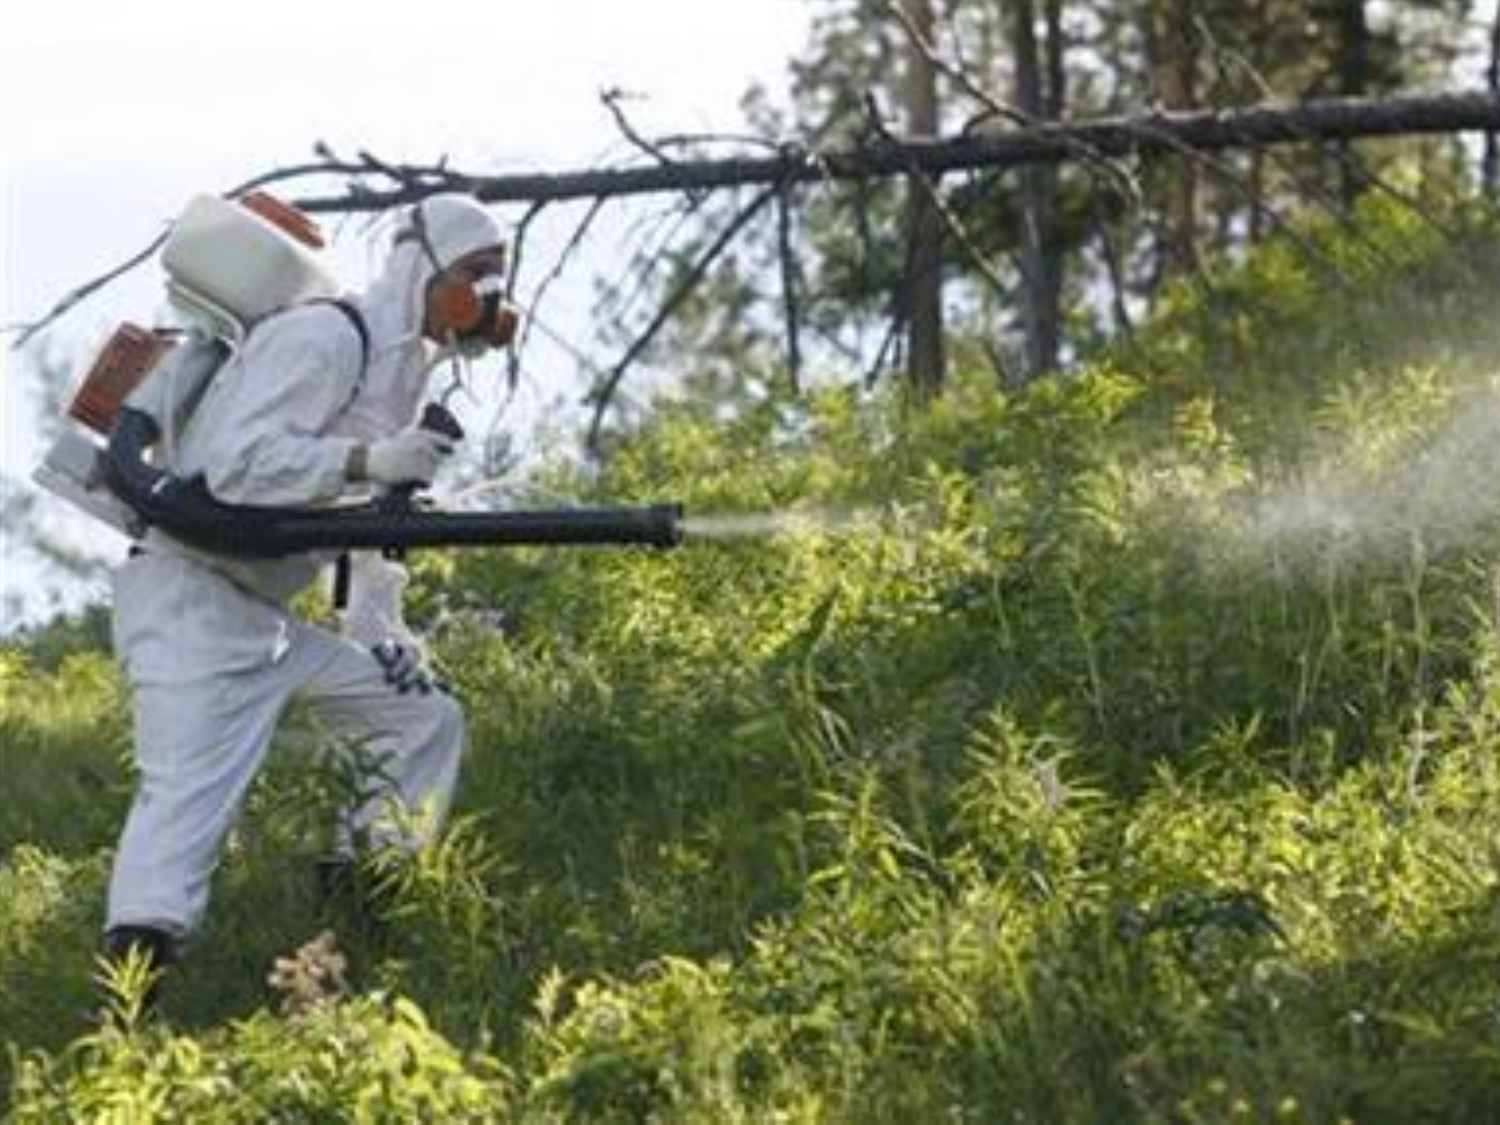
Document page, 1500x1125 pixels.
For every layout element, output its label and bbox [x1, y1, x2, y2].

list [0, 0, 1500, 1125]
